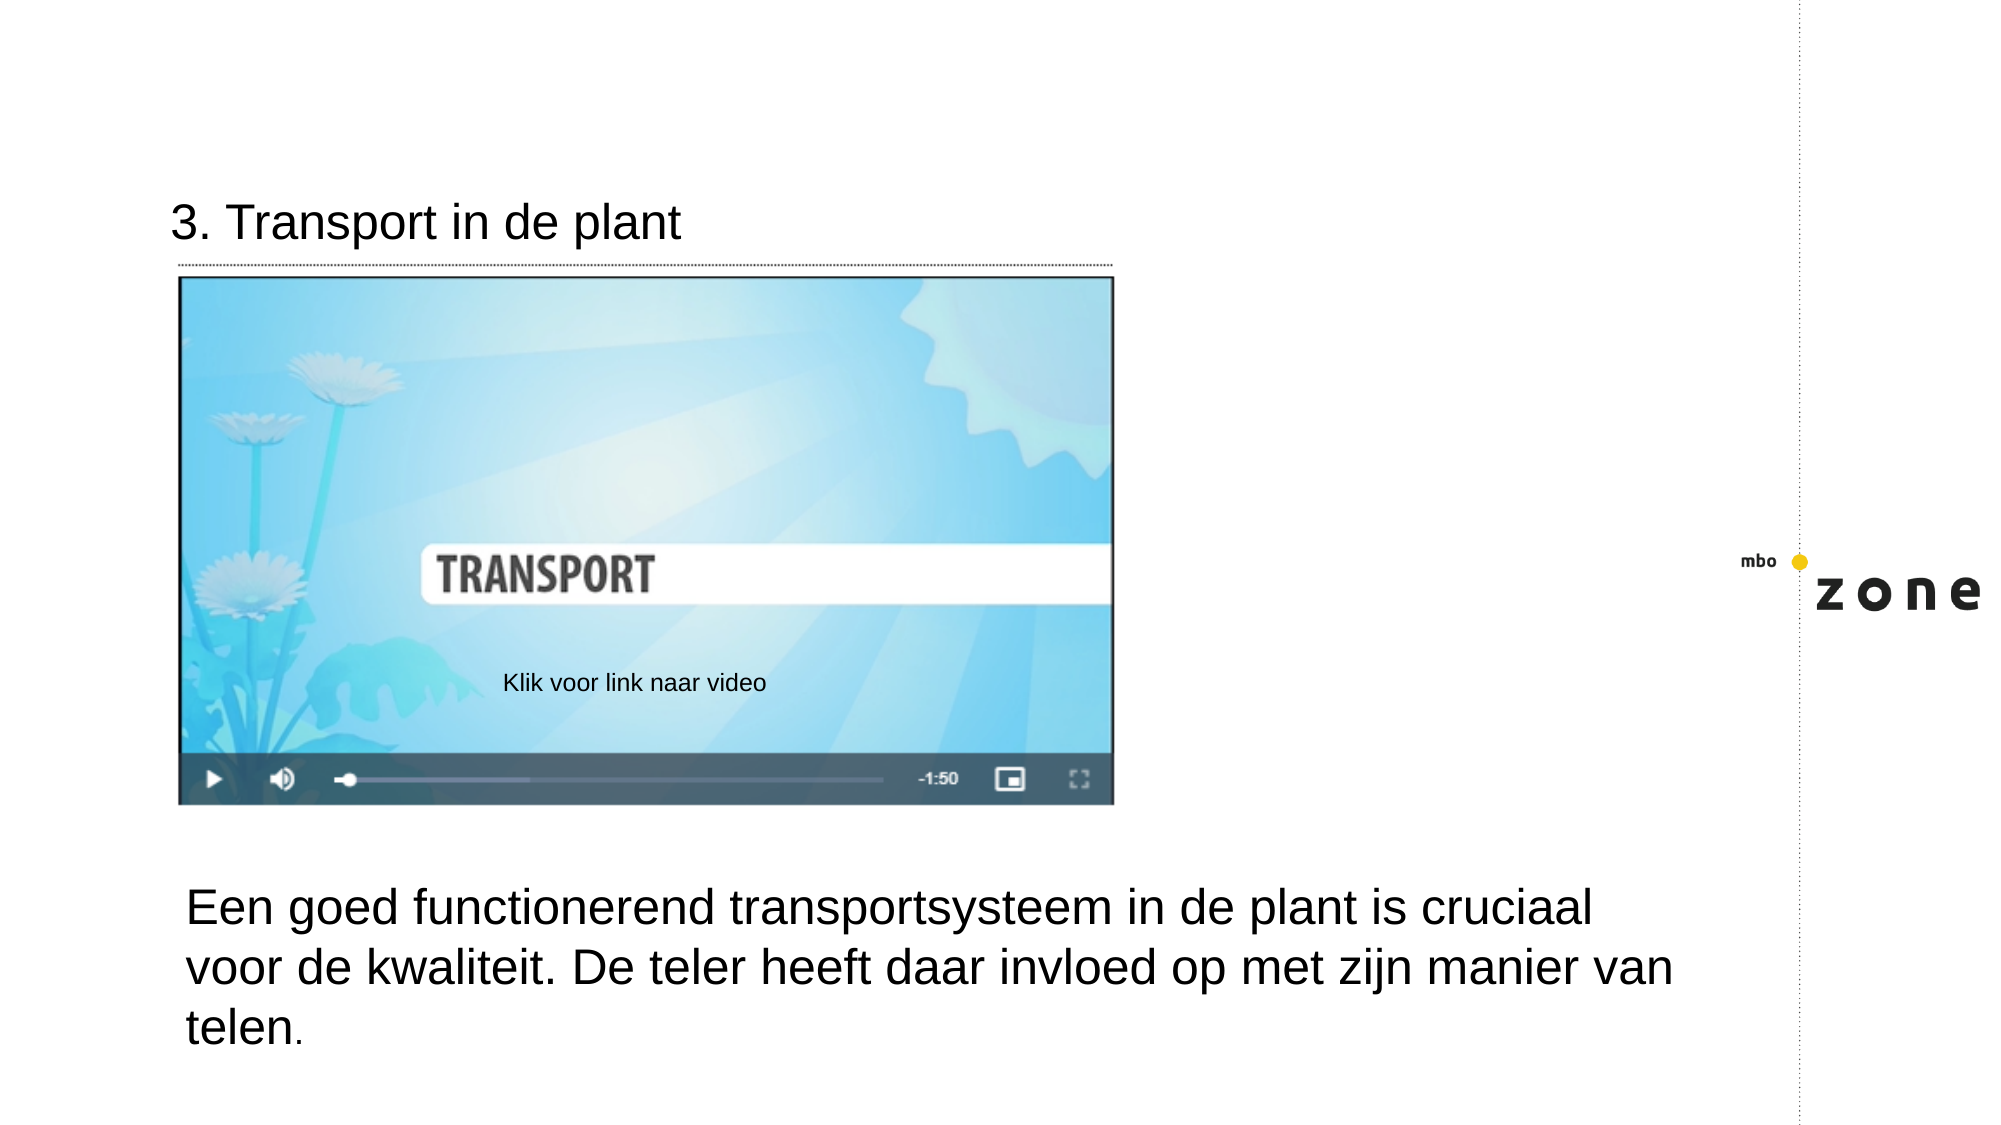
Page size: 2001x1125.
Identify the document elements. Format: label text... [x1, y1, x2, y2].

text_box 3. Transport in de plant [155, 181, 697, 257]
picture [1596, 0, 2001, 1125]
picture [170, 249, 1137, 821]
text_box Een goed functionerend transportsysteem in de plant is cruciaal voor de kwaliteit. De teler heeft daar invloed op met zijn manier van telen. [170, 867, 1694, 1062]
